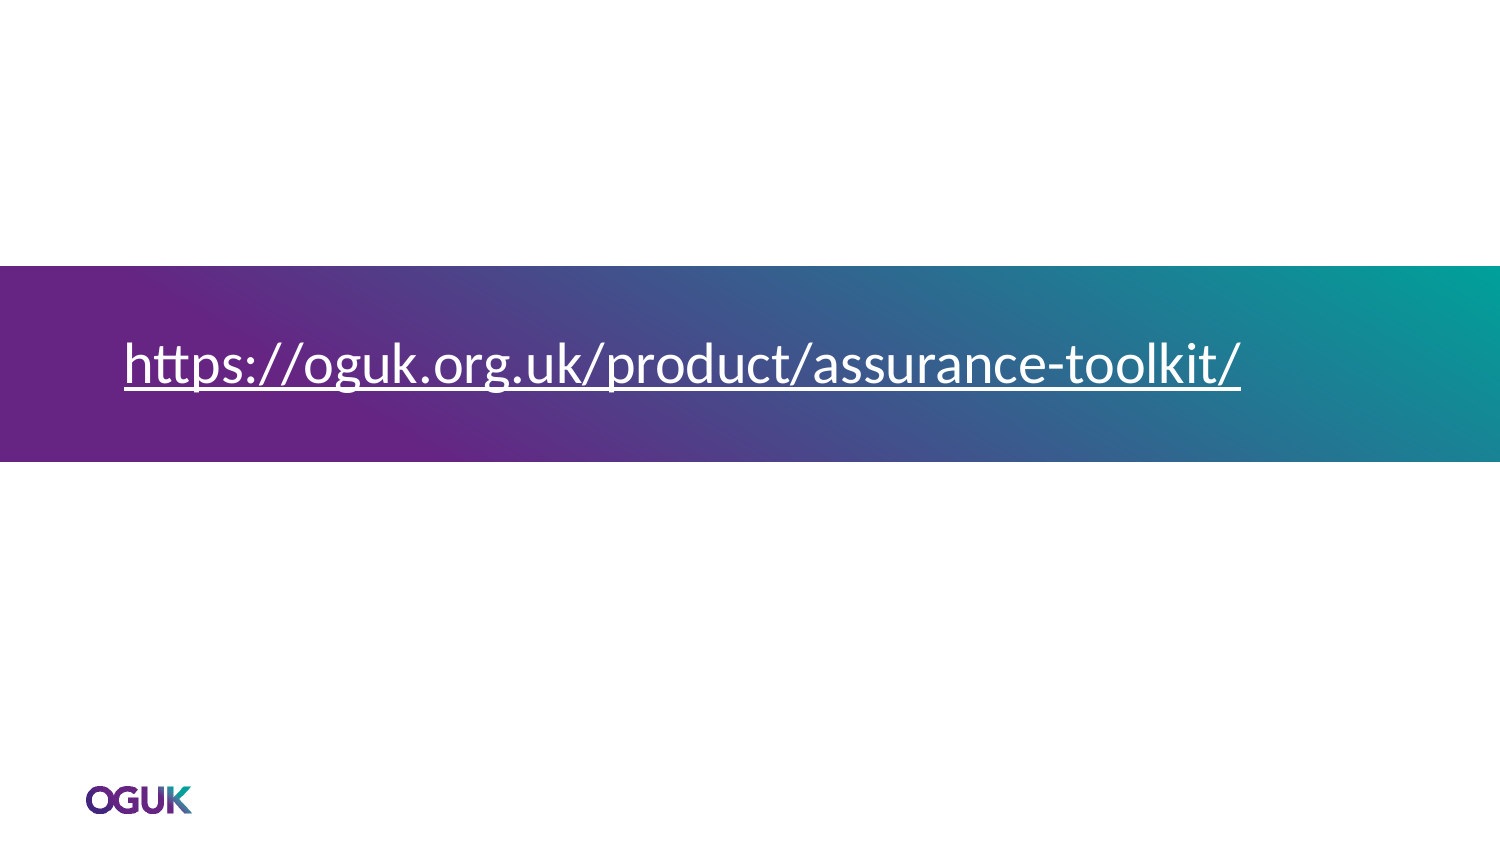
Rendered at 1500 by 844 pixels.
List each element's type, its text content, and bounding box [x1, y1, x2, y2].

title https://oguk.org.uk/product/assurance-toolkit/ [123, 266, 1412, 462]
picture [76, 778, 200, 822]
